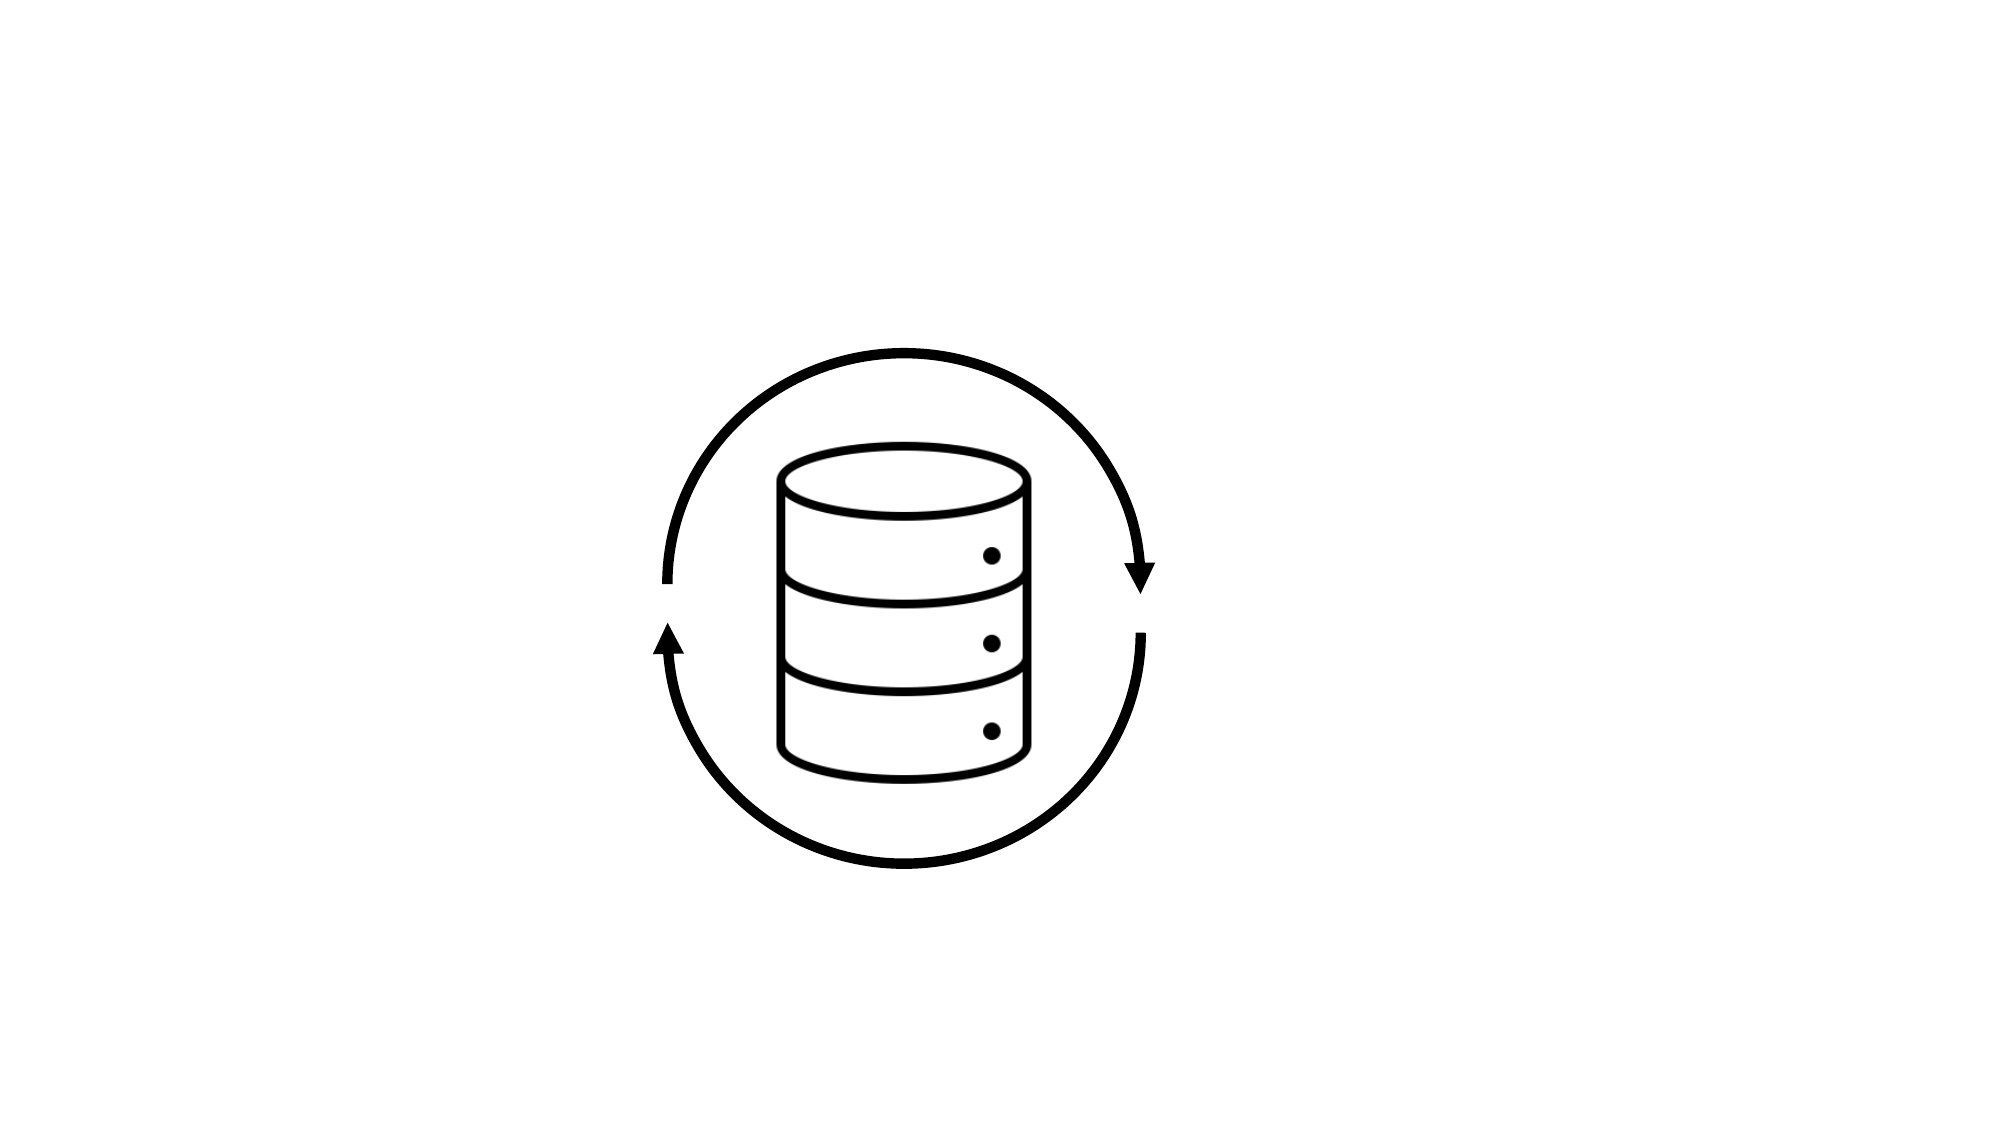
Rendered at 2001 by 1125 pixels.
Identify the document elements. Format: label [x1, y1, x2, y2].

text_box [667, 352, 1141, 864]
